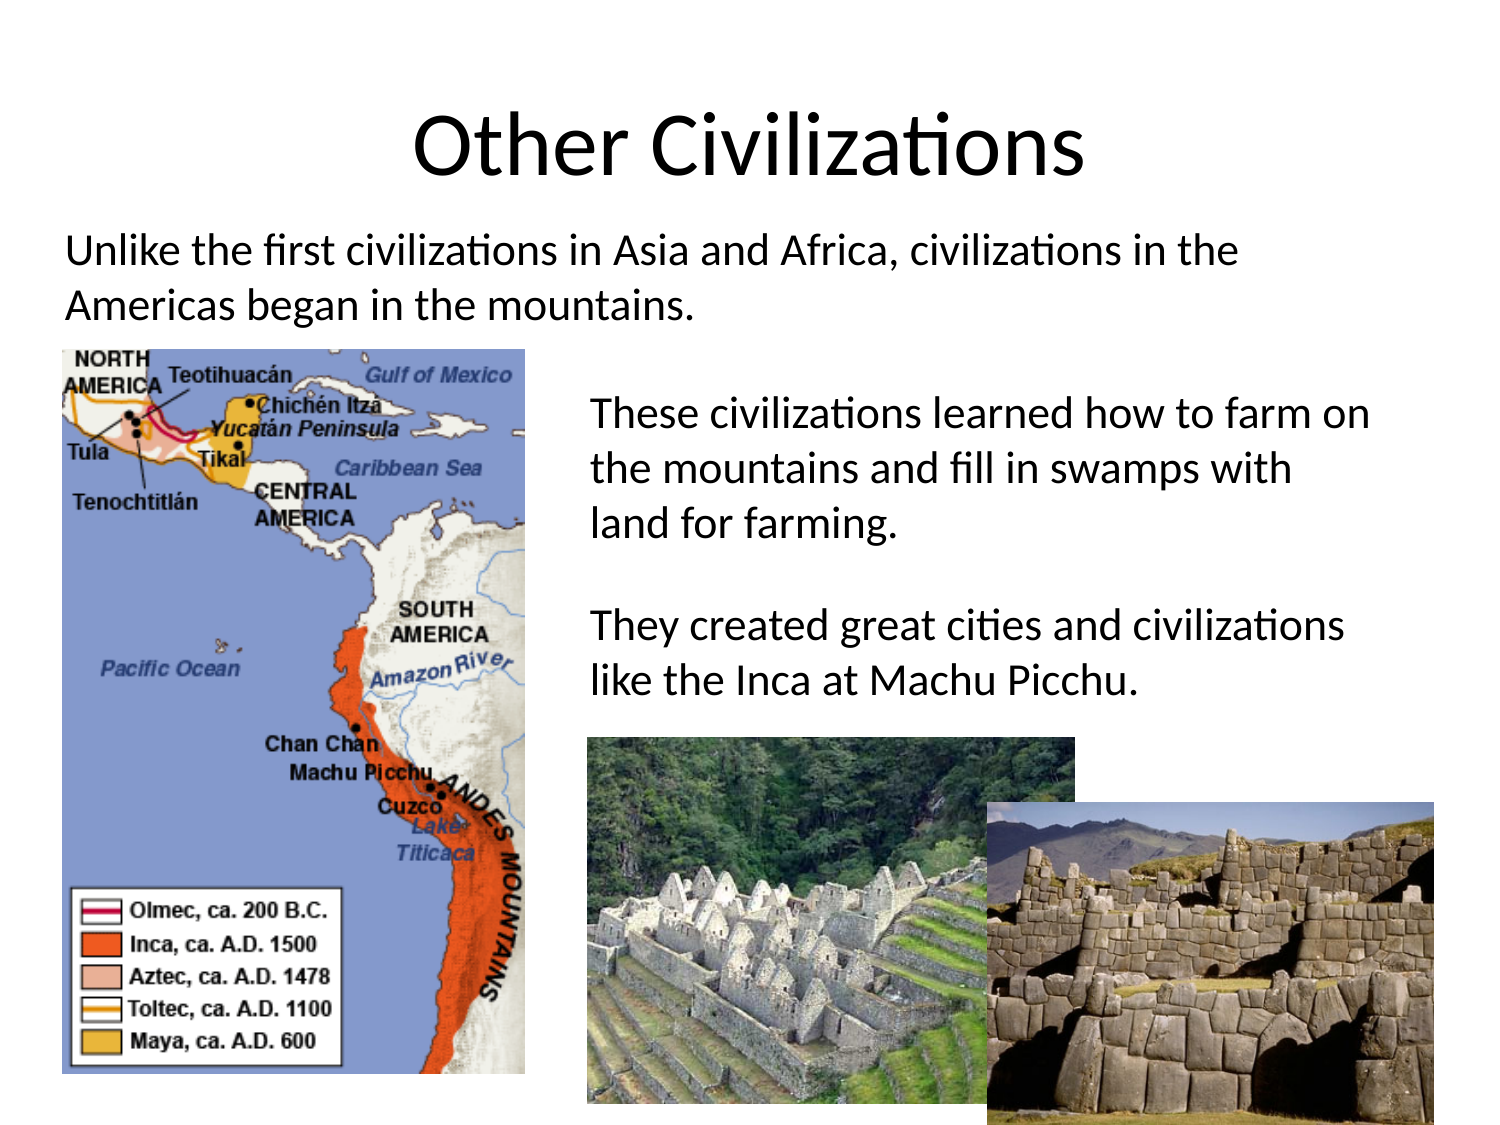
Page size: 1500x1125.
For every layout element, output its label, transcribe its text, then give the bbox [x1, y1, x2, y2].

text_box They created great cities and civilizations like the Inca at Machu Picchu. [575, 587, 1375, 713]
picture [587, 737, 1434, 1125]
title Other Civilizations [75, 45, 1425, 212]
text_box These civilizations learned how to farm on the mountains and fill in swamps with land for farming. [574, 375, 1388, 555]
picture [62, 349, 526, 1074]
text_box Unlike the first civilizations in Asia and Africa, civilizations in the Americas began in the mountains. [50, 212, 1425, 338]
